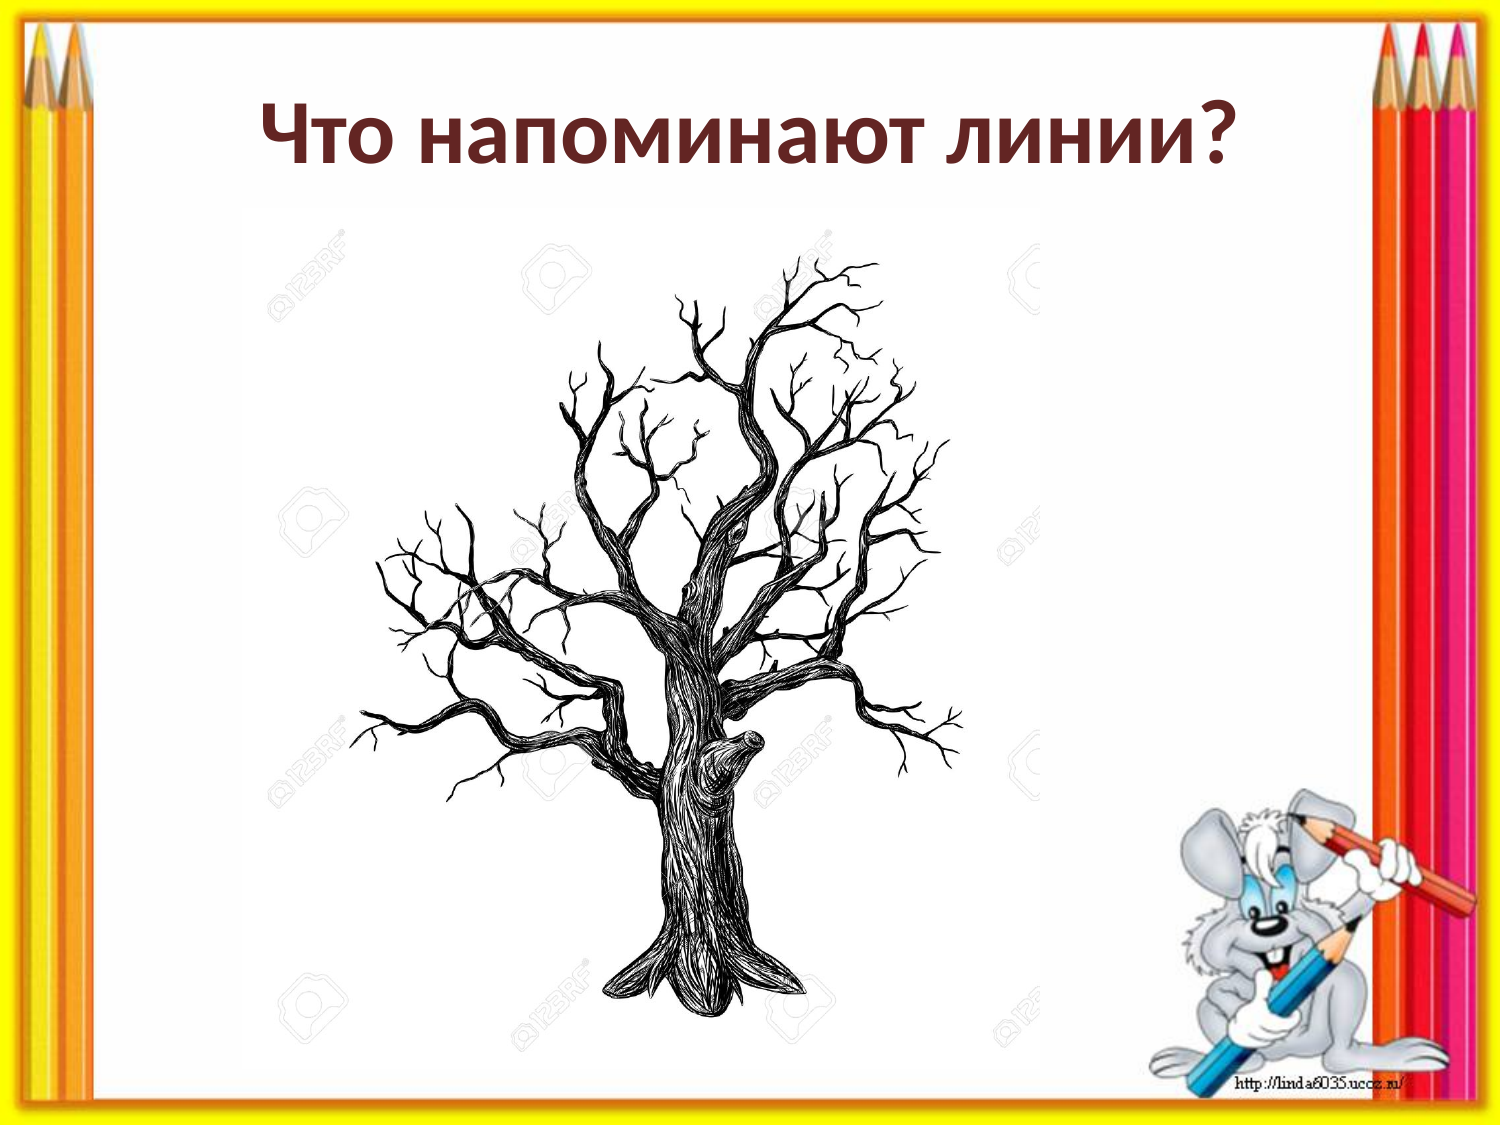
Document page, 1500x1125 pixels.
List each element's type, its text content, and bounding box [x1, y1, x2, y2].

picture [0, 0, 1500, 1125]
title Что напоминают линии? [159, 45, 1341, 209]
